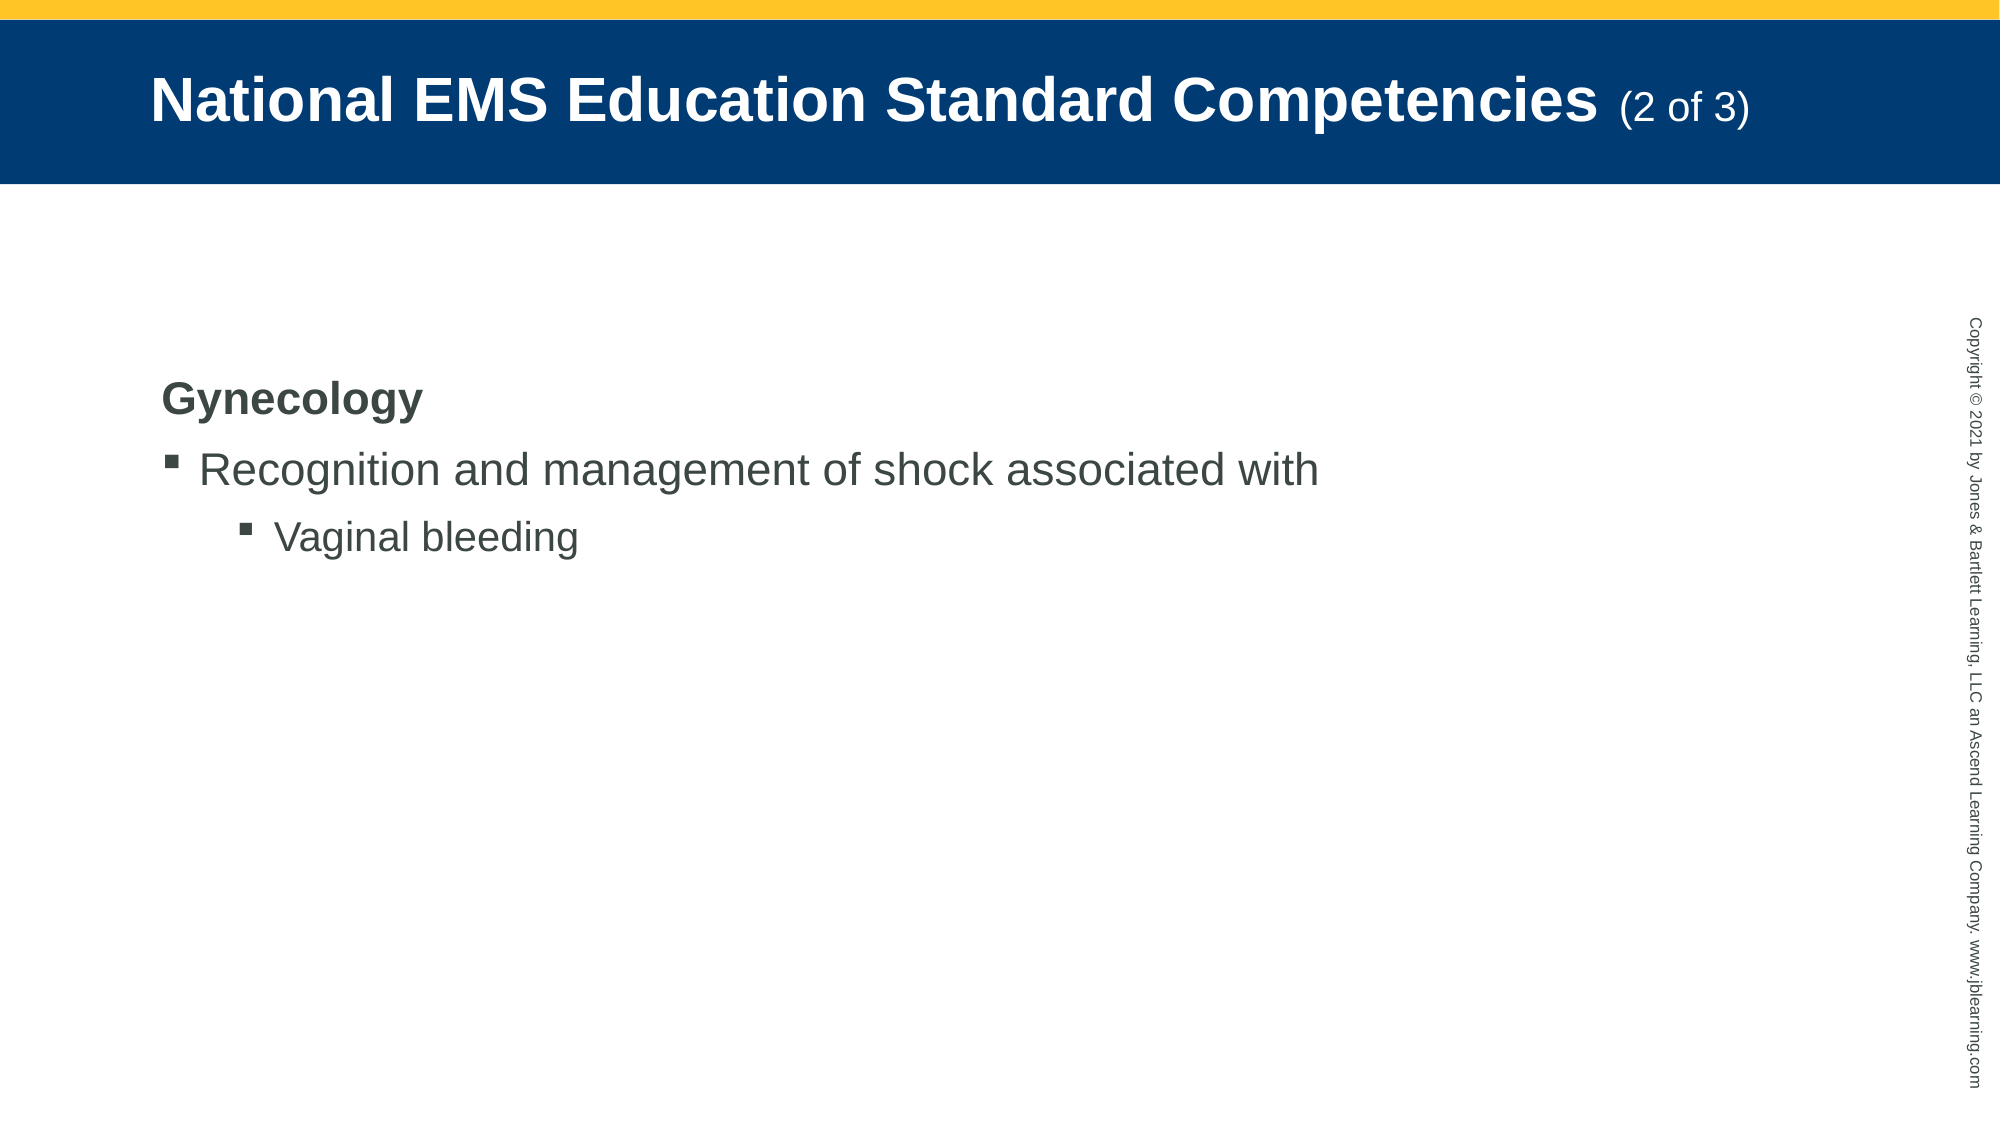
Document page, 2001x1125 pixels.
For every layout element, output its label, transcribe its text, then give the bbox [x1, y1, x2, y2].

list Gynecology Recognition and management of shock associated with Vaginal bleeding [146, 361, 1859, 1016]
title National EMS Education Standard Competencies (2 of 3) [0, 19, 2000, 185]
